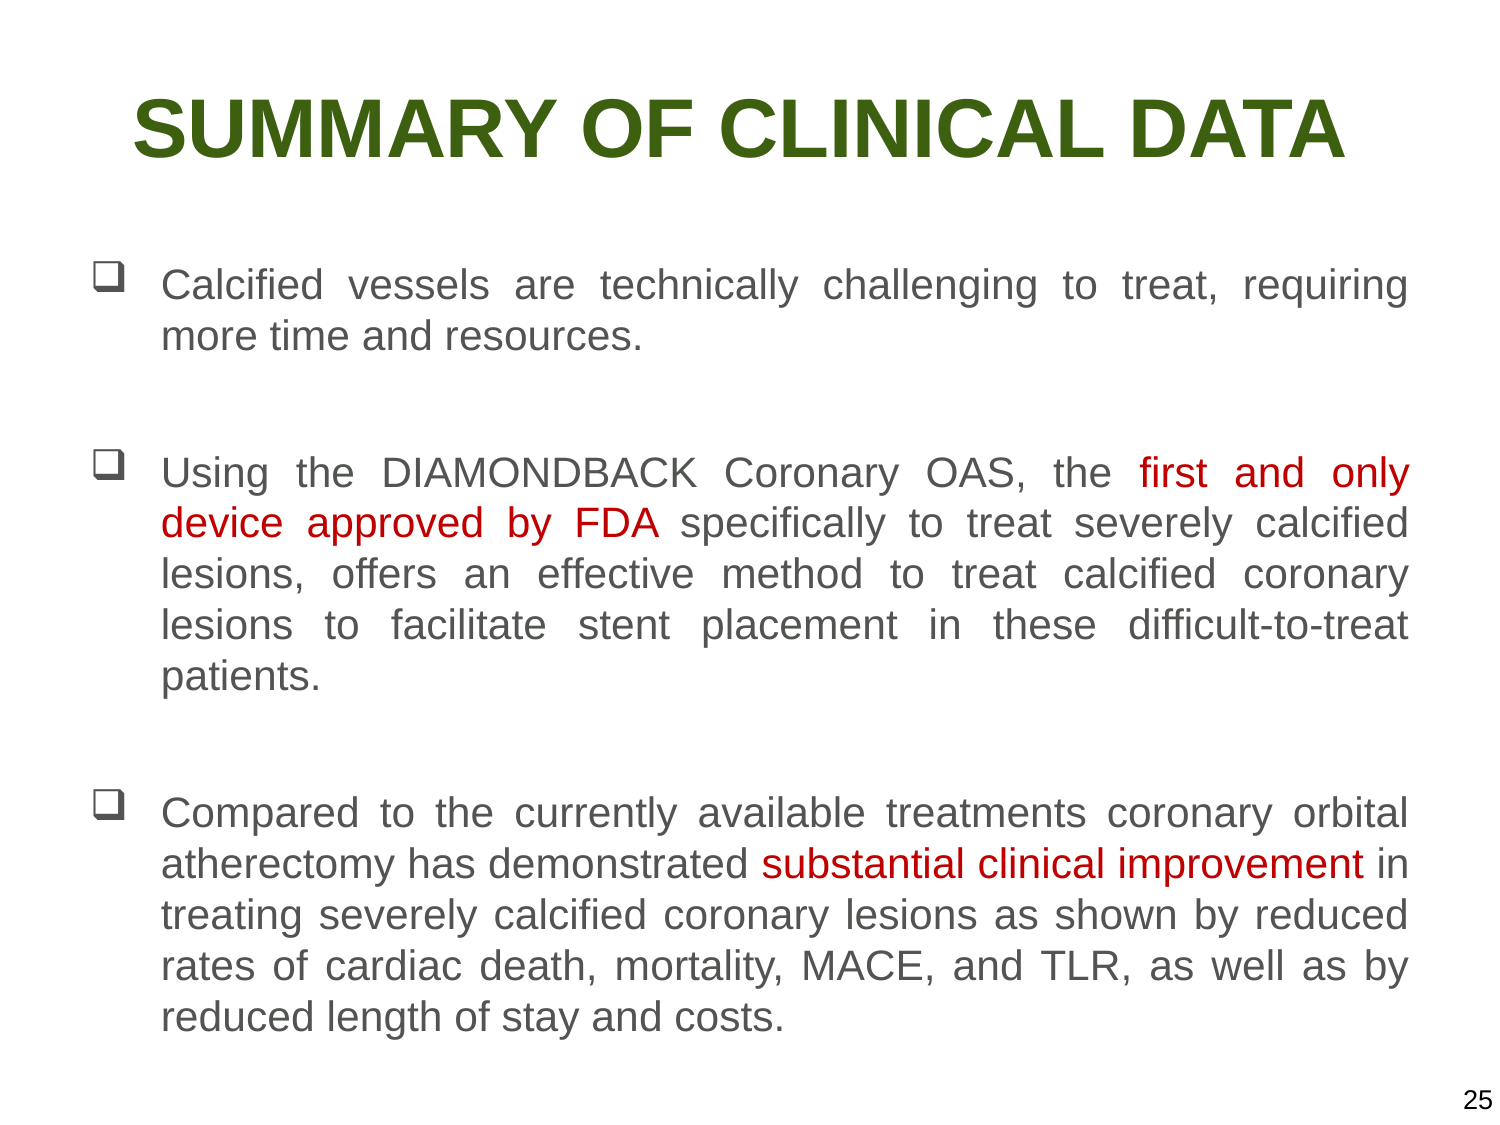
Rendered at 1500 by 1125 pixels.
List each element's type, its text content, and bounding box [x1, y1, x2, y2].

list Calcified vessels are technically challenging to treat, requiring more time and resources. Using the DIAMONDBACK Coronary OAS, the first and only device approved by FDA specifically to treat severely calcified lesions, offers an effective method to treat calcified coronary lesions to facilitate stent placement in these difficult-to-treat patients. Compared to the currently available treatments coronary orbital atherectomy has demonstrated substantial clinical improvement in treating severely calcified coronary lesions as shown by reduced rates of cardiac death, mortality, MACE, and TLR, as well as by reduced length of stay and costs. [75, 249, 1425, 1050]
text_box 25 [1437, 1074, 1500, 1125]
title Summary of clinical data [0, 67, 1500, 175]
